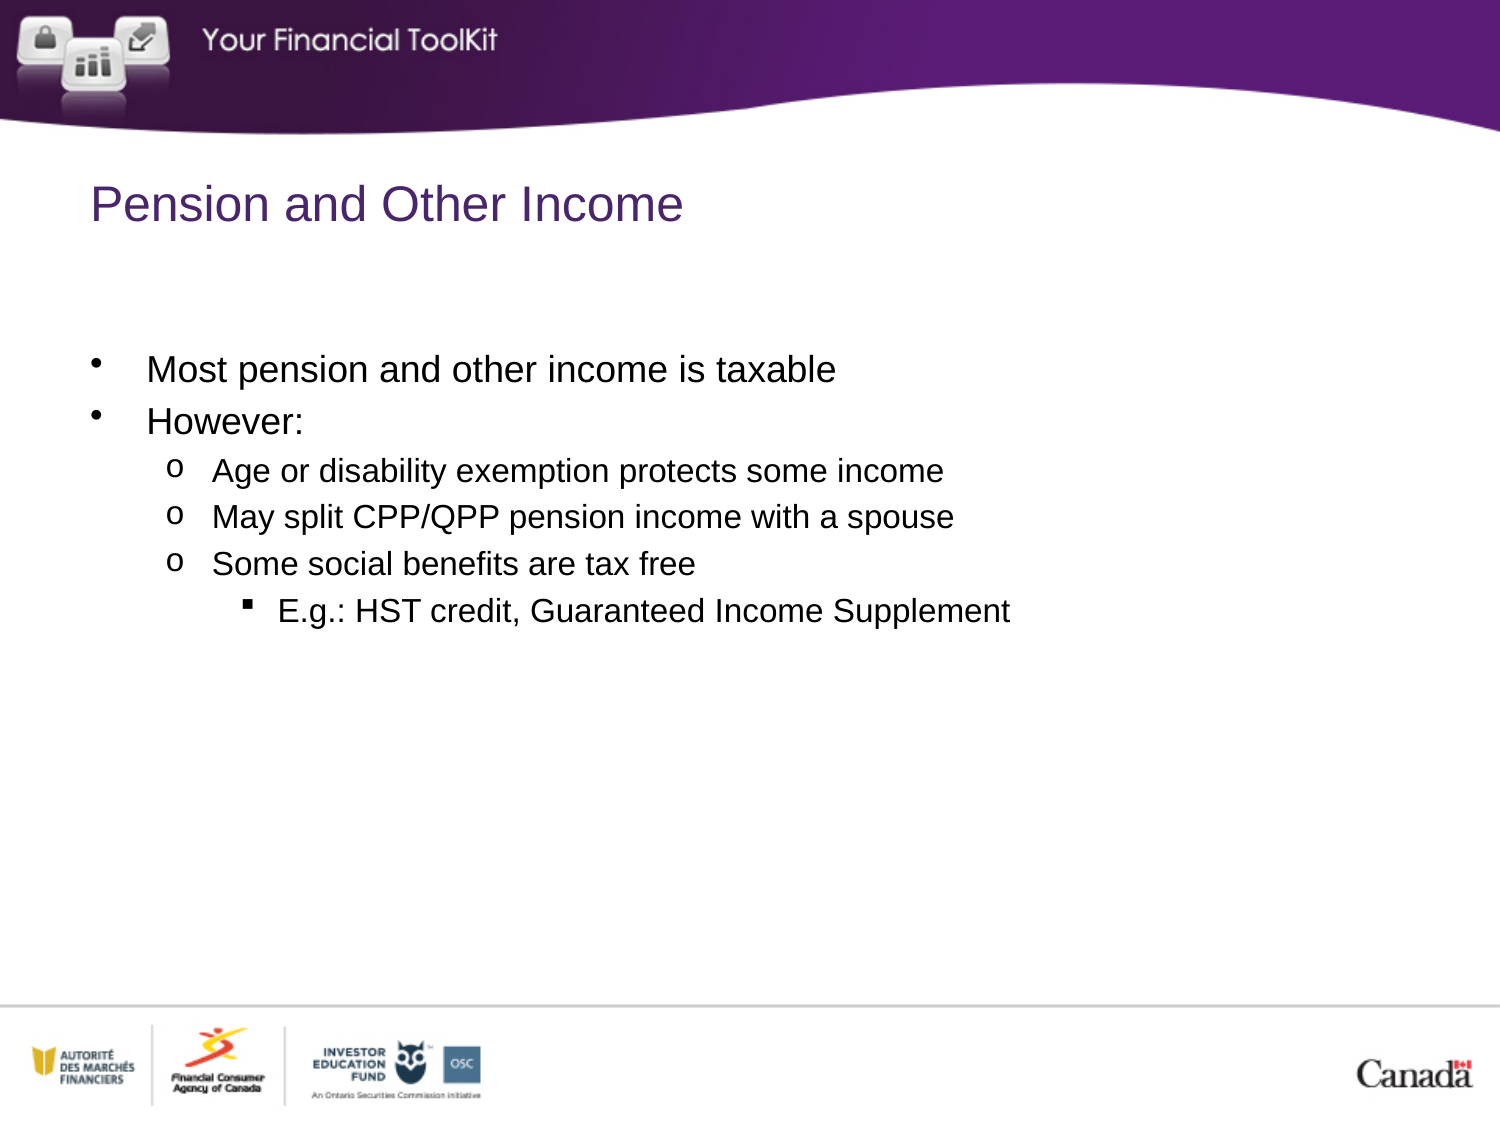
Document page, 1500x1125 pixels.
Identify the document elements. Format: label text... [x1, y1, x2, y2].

list Most pension and other income is taxable However: Age or disability exemption protects some income May split CPP/QPP pension income with a spouse Some social benefits are tax free E.g.: HST credit, Guaranteed Income Supplement [75, 337, 1425, 987]
title Pension and Other Income [75, 164, 1211, 306]
picture [0, 0, 1500, 1125]
